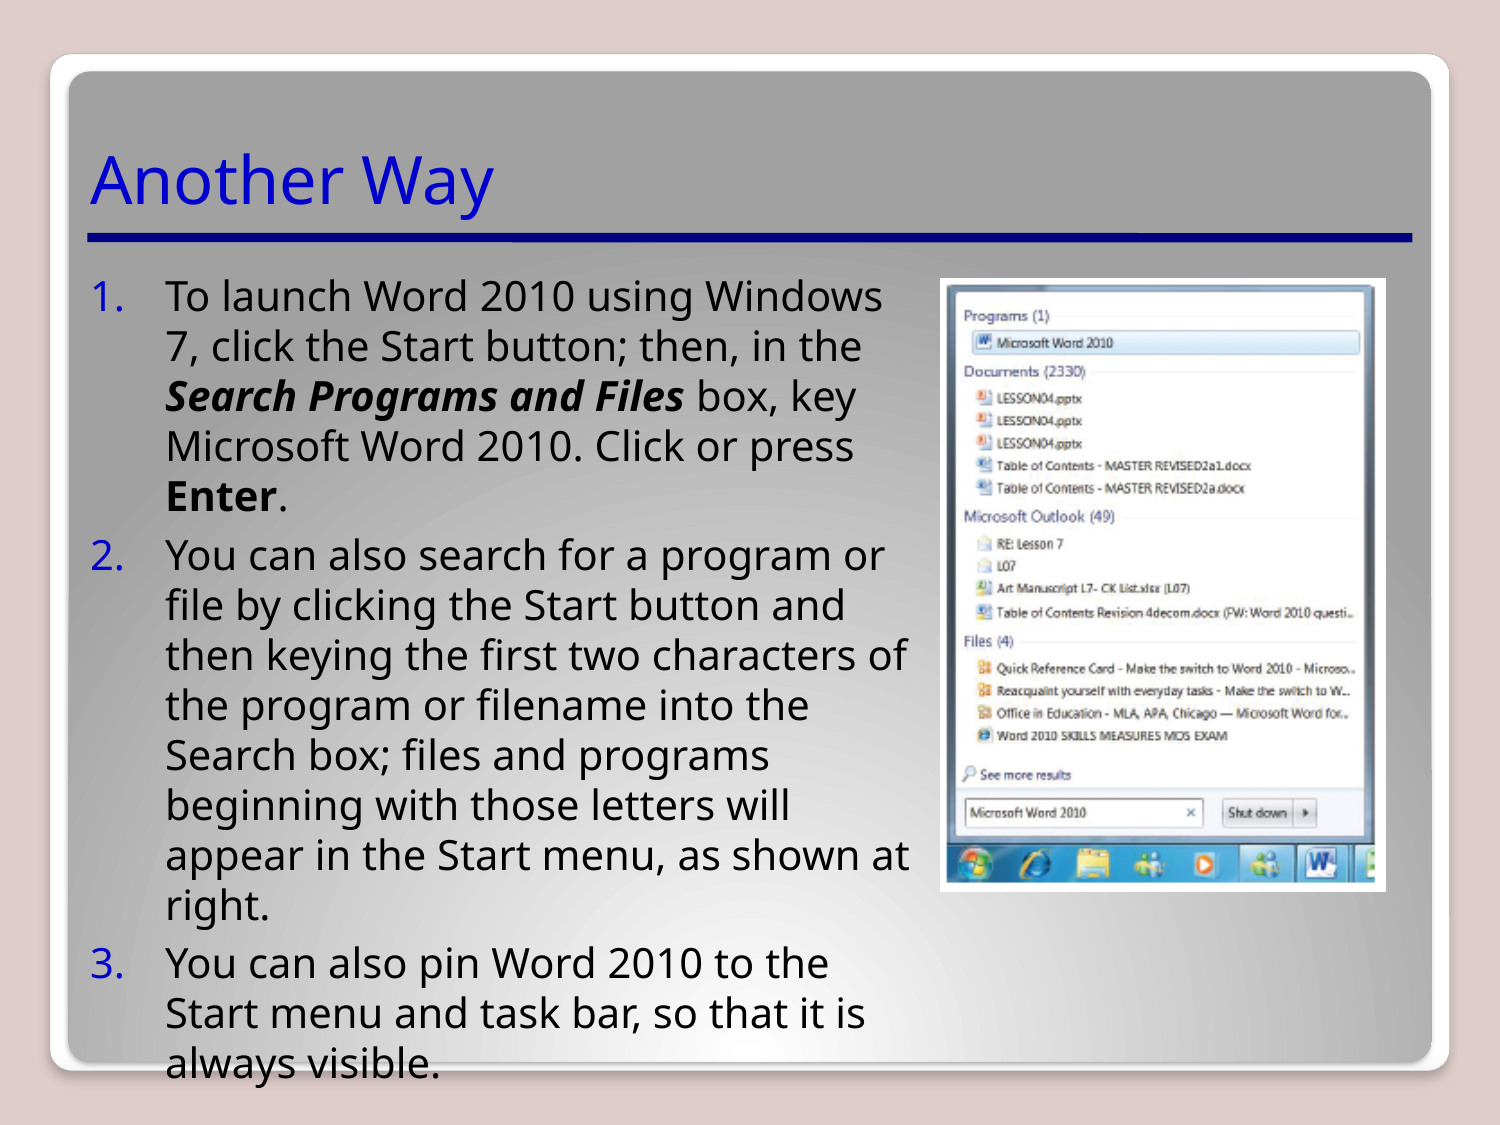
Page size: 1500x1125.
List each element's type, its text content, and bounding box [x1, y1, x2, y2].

list To launch Word 2010 using Windows 7, click the Start button; then, in the Search Programs and Files box, key Microsoft Word 2010. Click or press Enter. You can also search for a program or file by clicking the Start button and then keying the first two characters of the program or filename into the Search box; files and programs beginning with those letters will appear in the Start menu, as shown at right. You can also pin Word 2010 to the Start menu and task bar, so that it is always visible. [74, 262, 928, 1063]
picture [940, 278, 1386, 892]
title Another Way [74, 74, 1426, 226]
